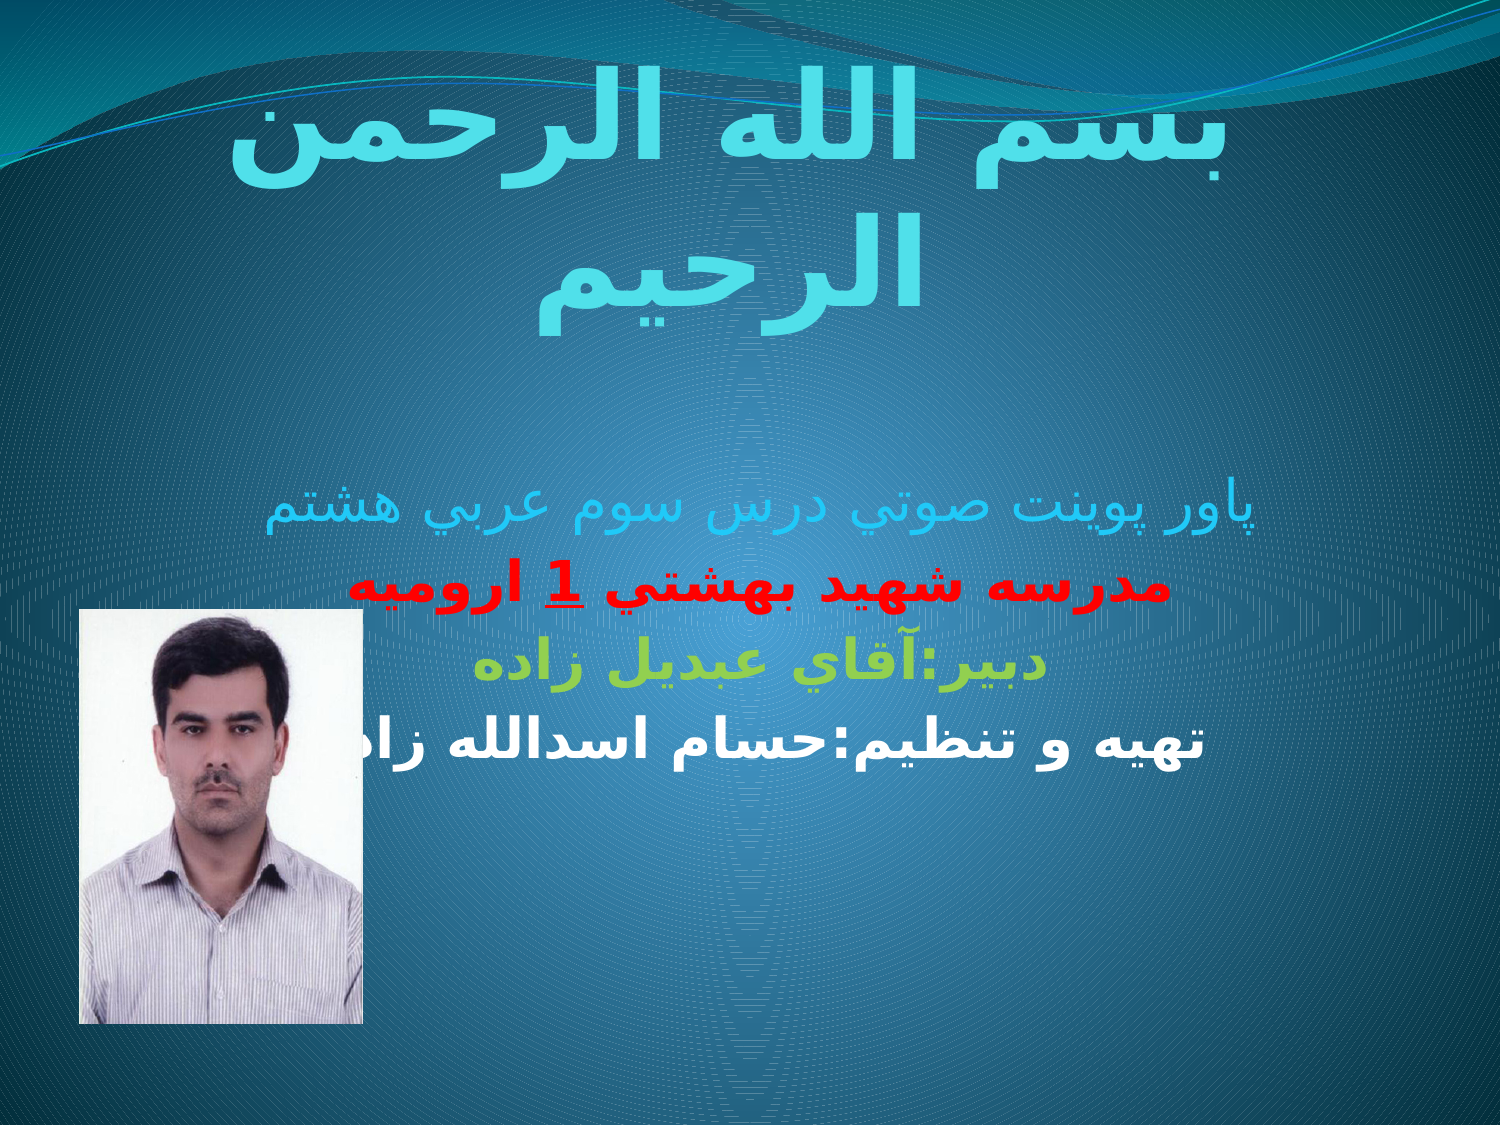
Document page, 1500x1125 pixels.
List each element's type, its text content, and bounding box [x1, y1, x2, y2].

text_box طَبیبۀٌ [71, 610, 78, 835]
text_box پاور پوينت صوتي درس سوم عربي هشتم مدرسه شهيد بهشتي 1 اروميه دبير:آقاي عبديل زاده تهيه و تنظيم:حسام اسدالله زاده [64, 456, 1453, 835]
text_box طَبیبۀٌ [363, 612, 368, 835]
picture [78, 609, 363, 1024]
title بسم الله الرحمن الرحيم [88, 30, 1377, 331]
